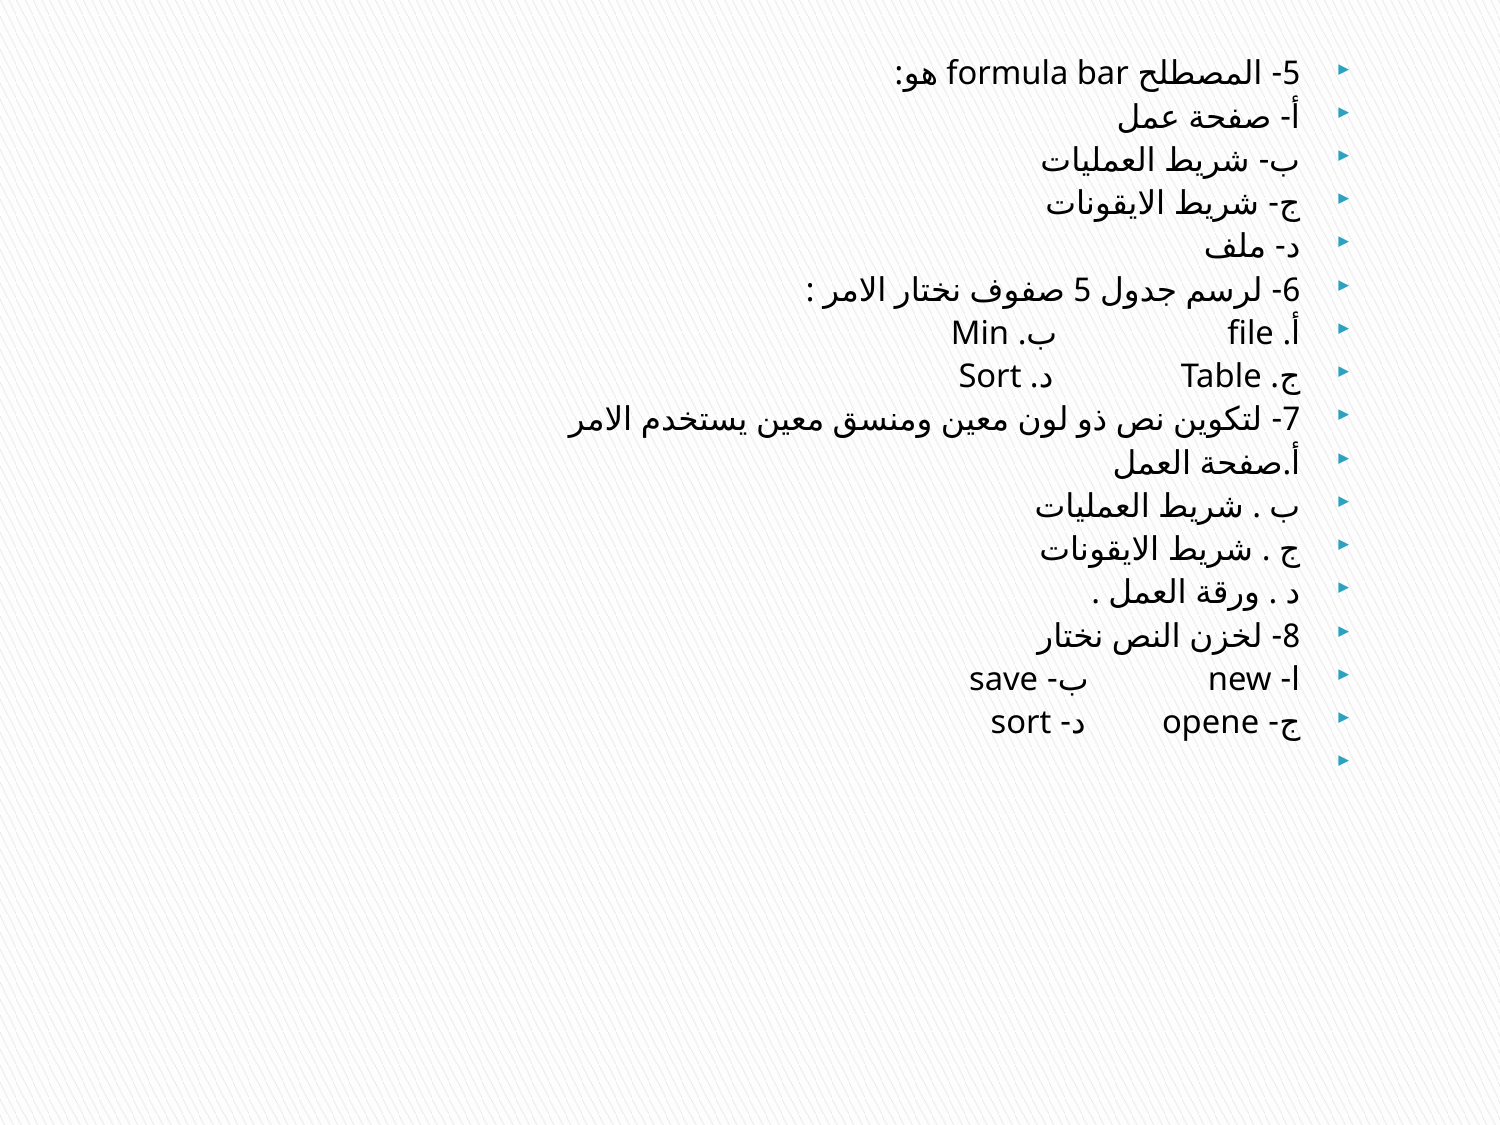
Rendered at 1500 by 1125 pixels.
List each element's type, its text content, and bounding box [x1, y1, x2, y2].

list 5- المصطلح formula bar هو: أ- صفحة عمل ب- شريط العمليات ج- شريط الايقونات د- ملف 6- لرسم جدول 5 صفوف نختار الامر : أ. file ب. Min ج. Table د. Sort 7- لتكوين نص ذو لون معين ومنسق معين يستخدم الامر أ.صفحة العمل ب . شريط العمليات ج . شريط الايقونات د . ورقة العمل . 8- لخزن النص نختار ا- new ب- save ج- opene د- sort [150, 45, 1377, 795]
